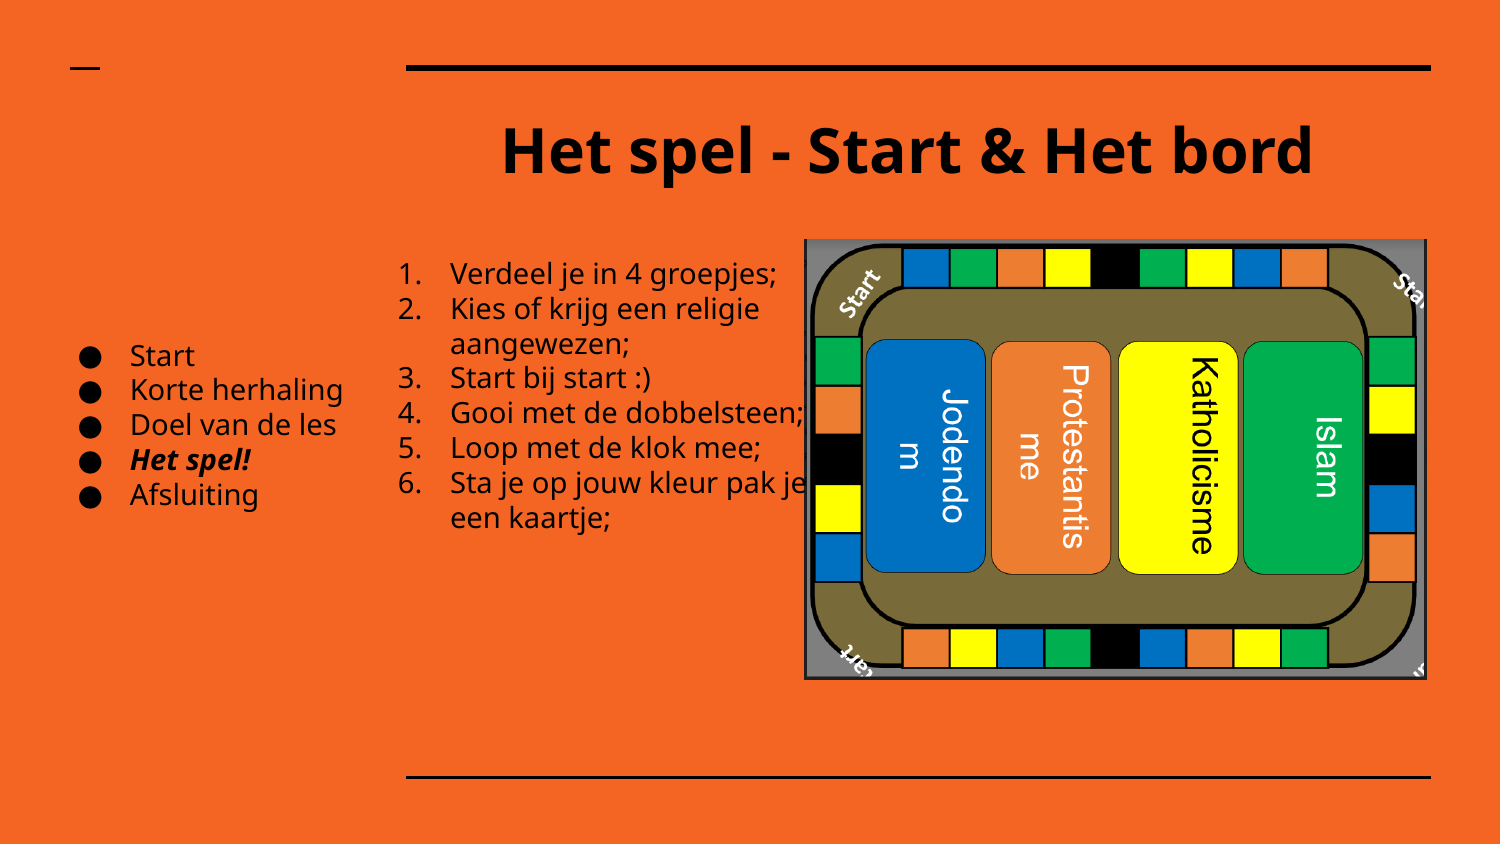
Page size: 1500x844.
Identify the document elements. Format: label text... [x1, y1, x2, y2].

picture [804, 239, 1428, 680]
text_box Verdeel je in 4 groepjes; Kies of krijg een religie aangewezen; Start bij start :) Gooi met de dobbelsteen; Loop met de klok mee; Sta je op jouw kleur pak je een kaartje; [359, 240, 802, 680]
title Het spel - Start & Het bord [389, 95, 1427, 200]
text_box Start Korte herhaling Doel van de les Het spel! Afsluiting [39, 321, 359, 522]
